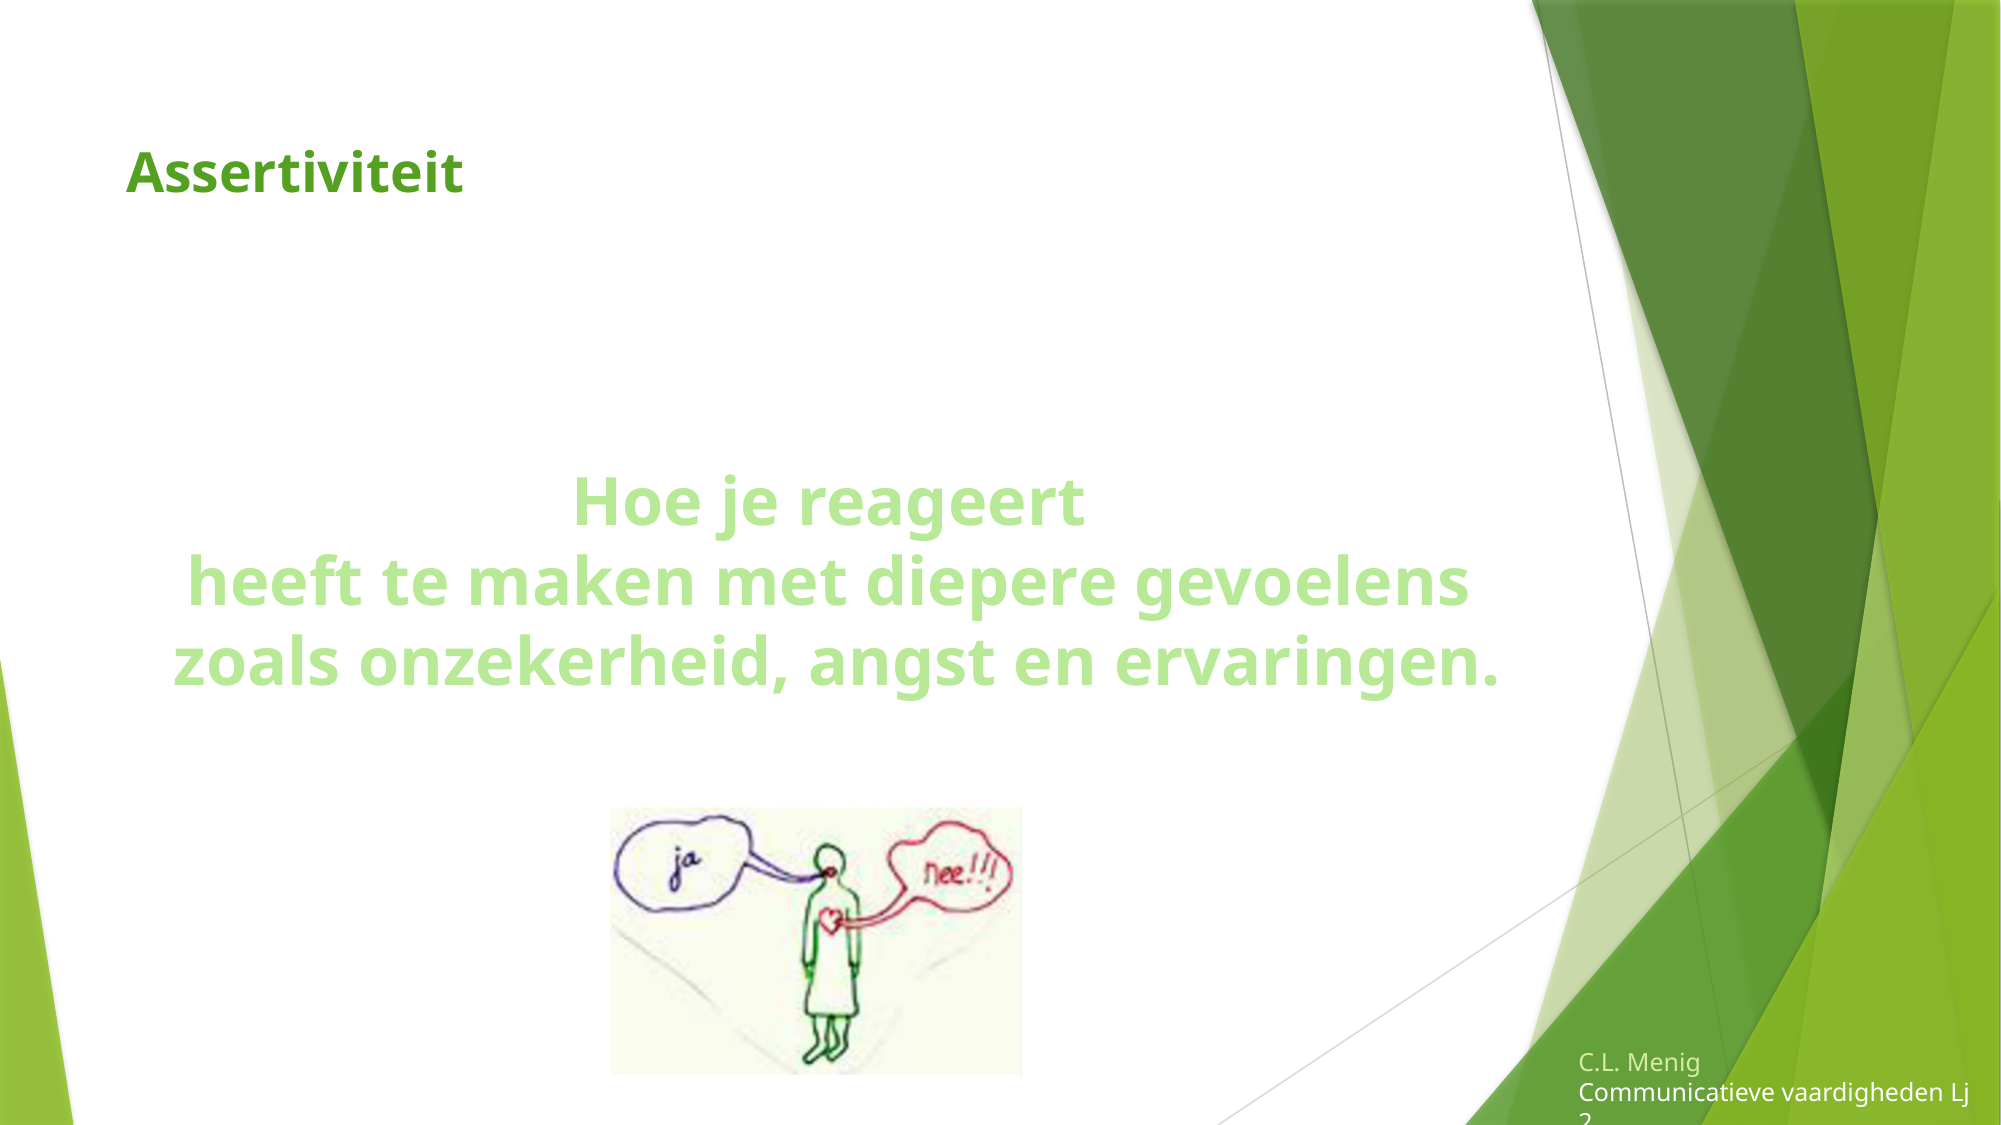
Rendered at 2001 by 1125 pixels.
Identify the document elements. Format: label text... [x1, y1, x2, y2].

text_box Assertiviteit [111, 129, 1522, 347]
text_box Hoe je reageert heeft te maken met diepere gevoelens zoals onzekerheid, angst en ervaringen. [153, 451, 1522, 707]
picture [609, 805, 1023, 1077]
text_box C.L. Menig Communicatieve vaardigheden Lj 2 [1563, 1038, 2000, 1125]
